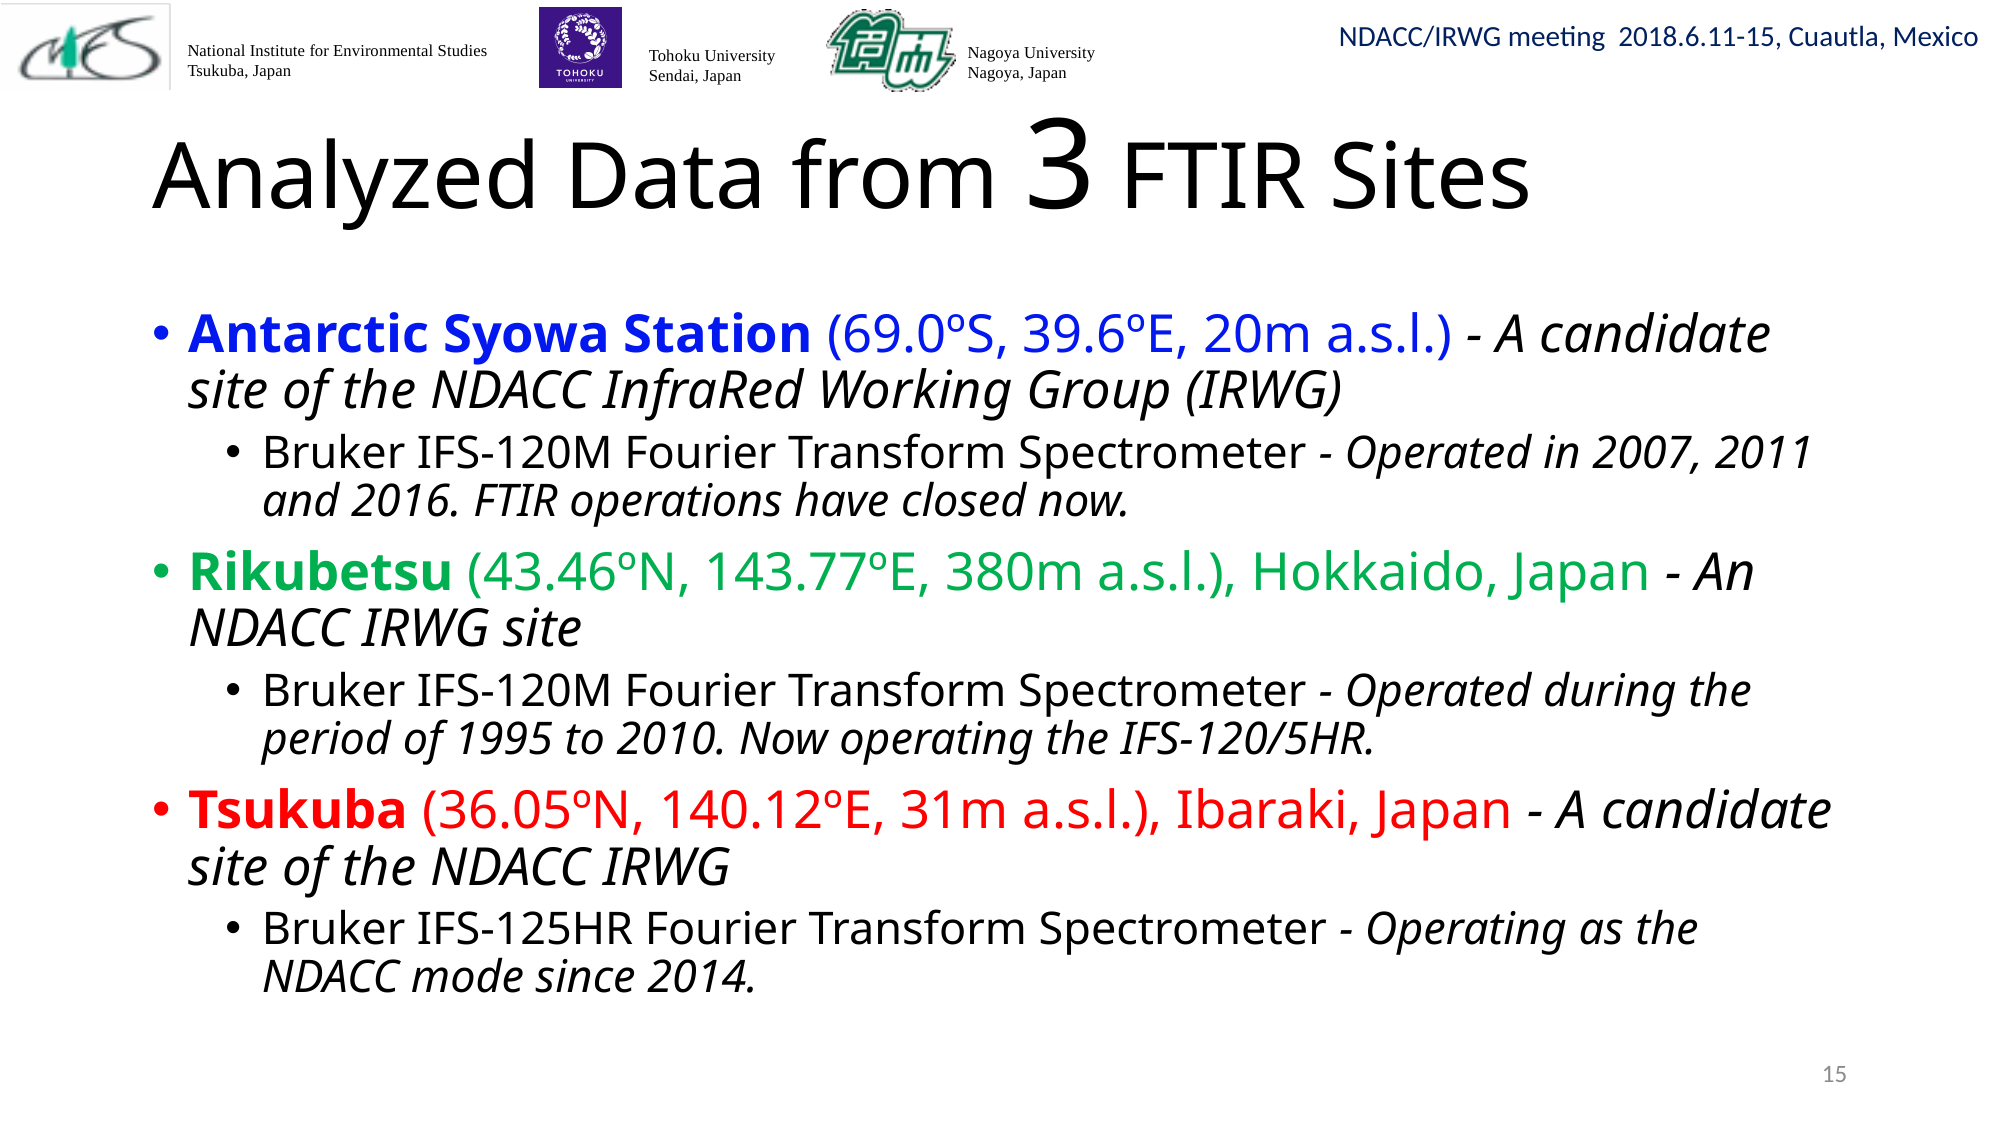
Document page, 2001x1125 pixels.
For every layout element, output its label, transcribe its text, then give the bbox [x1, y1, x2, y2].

picture [1, 2, 174, 90]
list Antarctic Syowa Station (69.0ºS, 39.6ºE, 20m a.s.l.) - A candidate site of the NDACC InfraRed Working Group (IRWG) Bruker IFS-120M Fourier Transform Spectrometer - Operated in 2007, 2011 and 2016. FTIR operations have closed now. Rikubetsu (43.46ºN, 143.77ºE, 380m a.s.l.), Hokkaido, Japan - An NDACC IRWG site Bruker IFS-120M Fourier Transform Spectrometer - Operated during the period of 1995 to 2010. Now operating the IFS-120/5HR. Tsukuba (36.05ºN, 140.12ºE, 31m a.s.l.), Ibaraki, Japan - A candidate site of the NDACC IRWG Bruker IFS-125HR Fourier Transform Spectrometer - Operating as the NDACC mode since 2014. [137, 299, 1863, 1014]
title Analyzed Data from 3 FTIR Sites [137, 59, 1863, 278]
picture [539, 7, 622, 59]
picture [826, 9, 956, 59]
slide_number 15 [1412, 1042, 1863, 1103]
